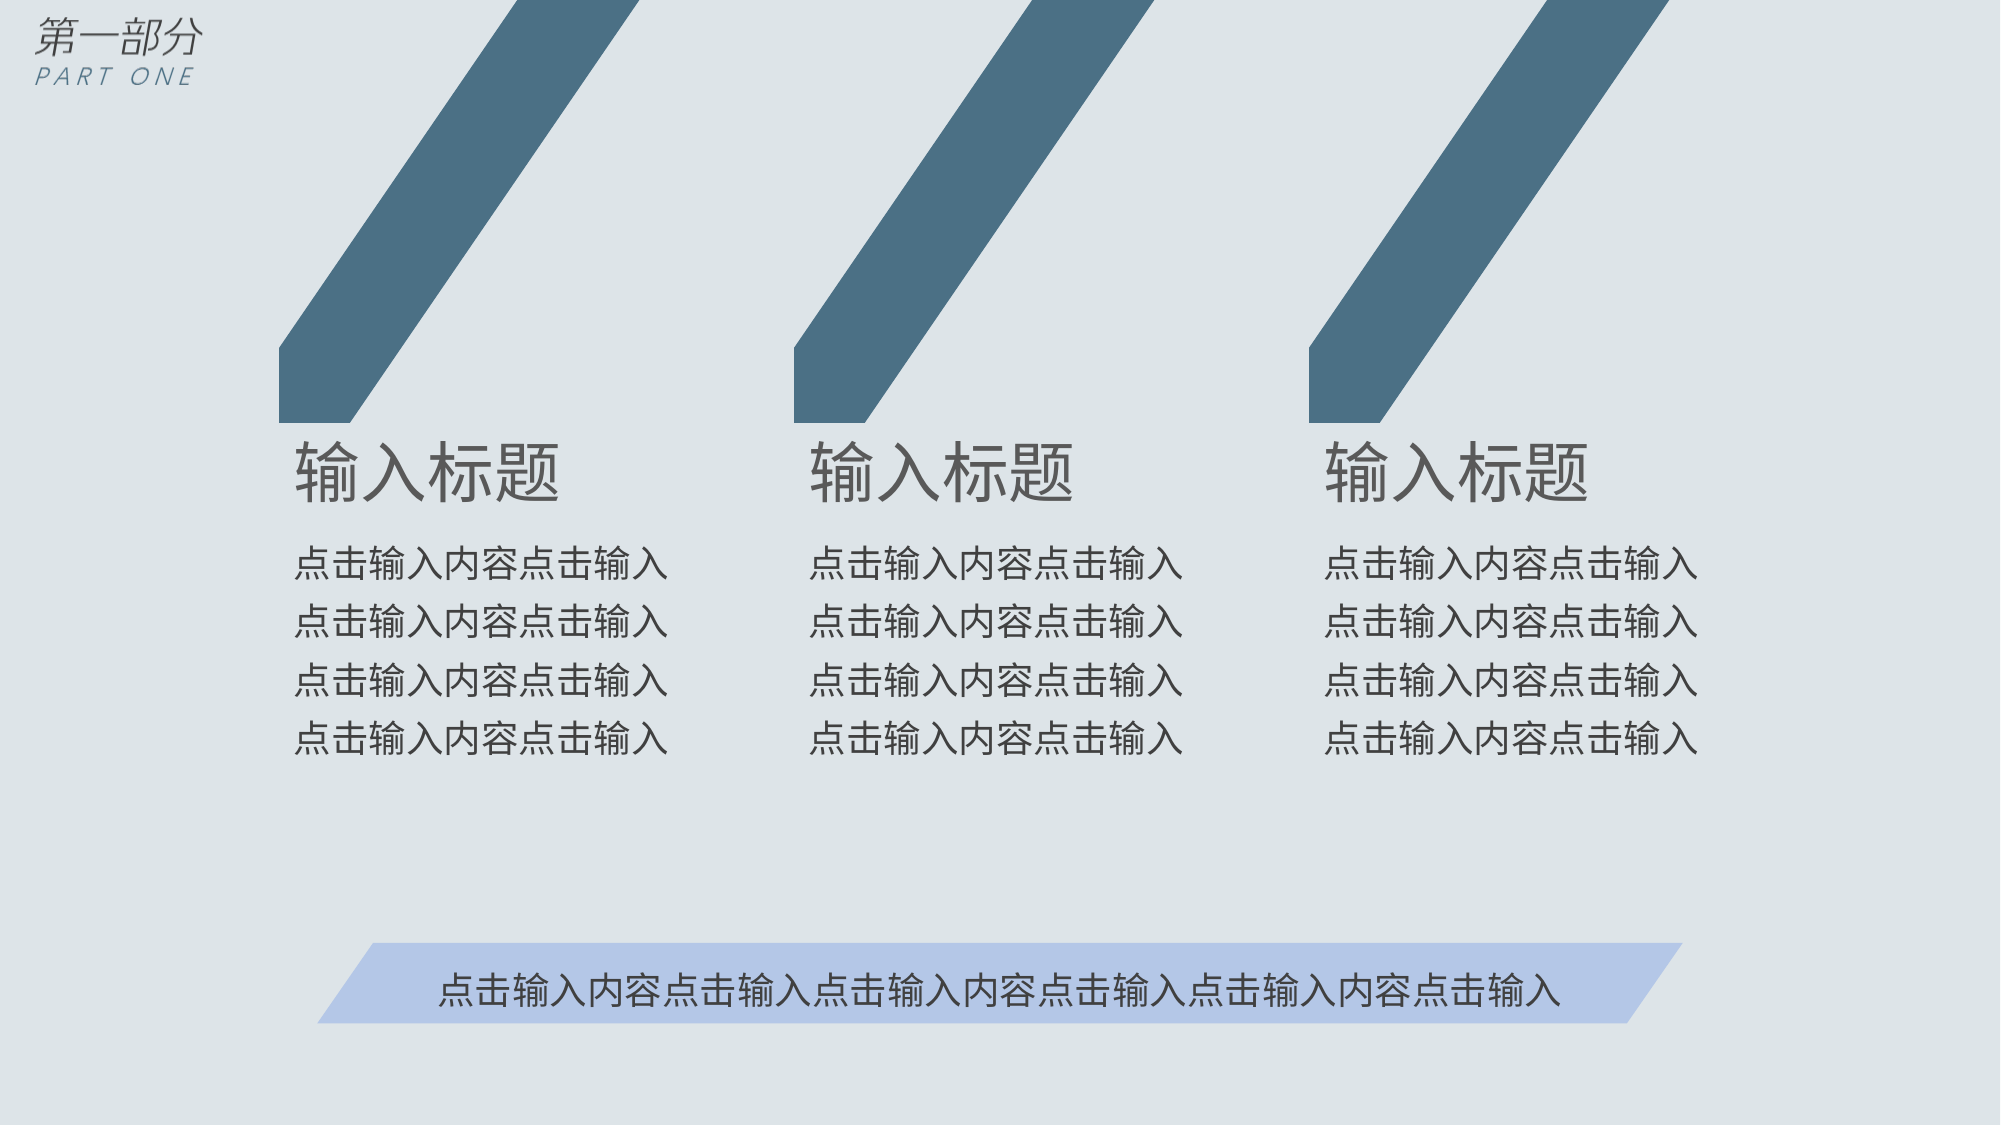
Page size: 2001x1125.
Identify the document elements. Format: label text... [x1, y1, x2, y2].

text_box 点击输入内容点击输入 点击输入内容点击输入 点击输入内容点击输入 点击输入内容点击输入 [279, 519, 709, 768]
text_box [794, 0, 1177, 527]
text_box 点击输入内容点击输入 点击输入内容点击输入 点击输入内容点击输入 点击输入内容点击输入 [1309, 519, 1721, 768]
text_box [279, 0, 662, 527]
picture [0, 0, 2001, 1125]
text_box 点击输入内容点击输入 点击输入内容点击输入 点击输入内容点击输入 点击输入内容点击输入 [794, 519, 1213, 768]
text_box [1308, 0, 1692, 527]
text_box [317, 942, 1683, 1024]
